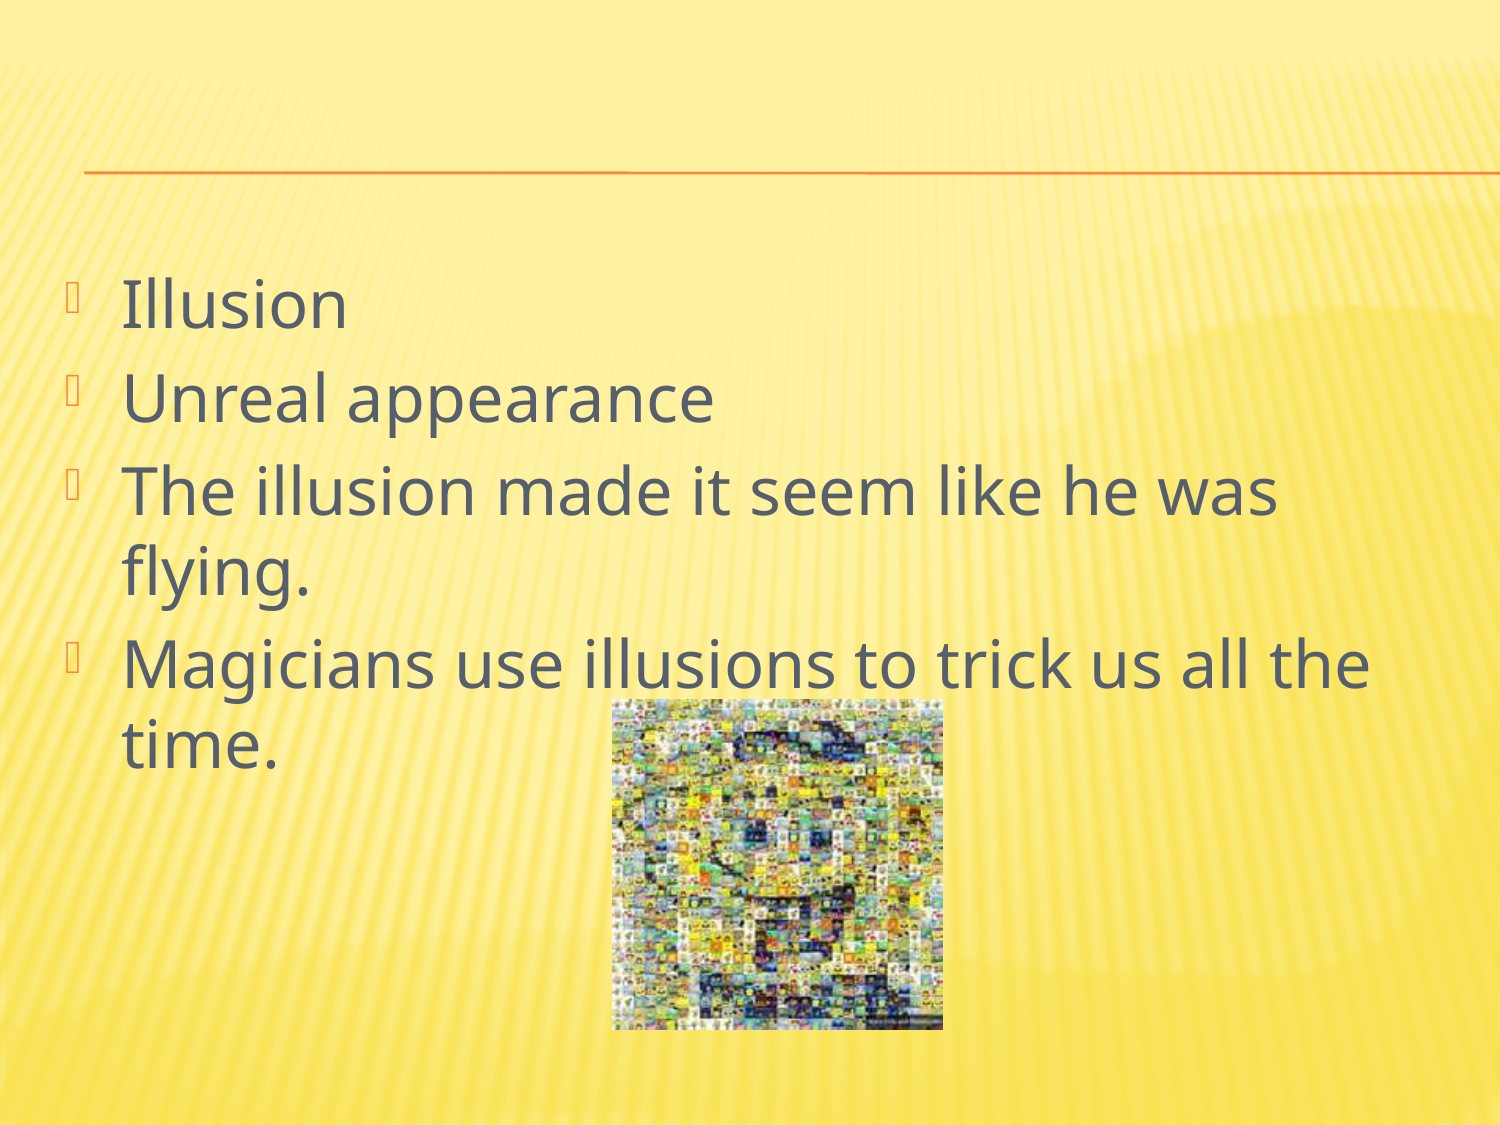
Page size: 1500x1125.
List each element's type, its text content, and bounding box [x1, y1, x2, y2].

list Illusion Unreal appearance The illusion made it seem like he was flying. Magicians use illusions to trick us all the time. [50, 254, 1475, 998]
picture [612, 699, 943, 1030]
